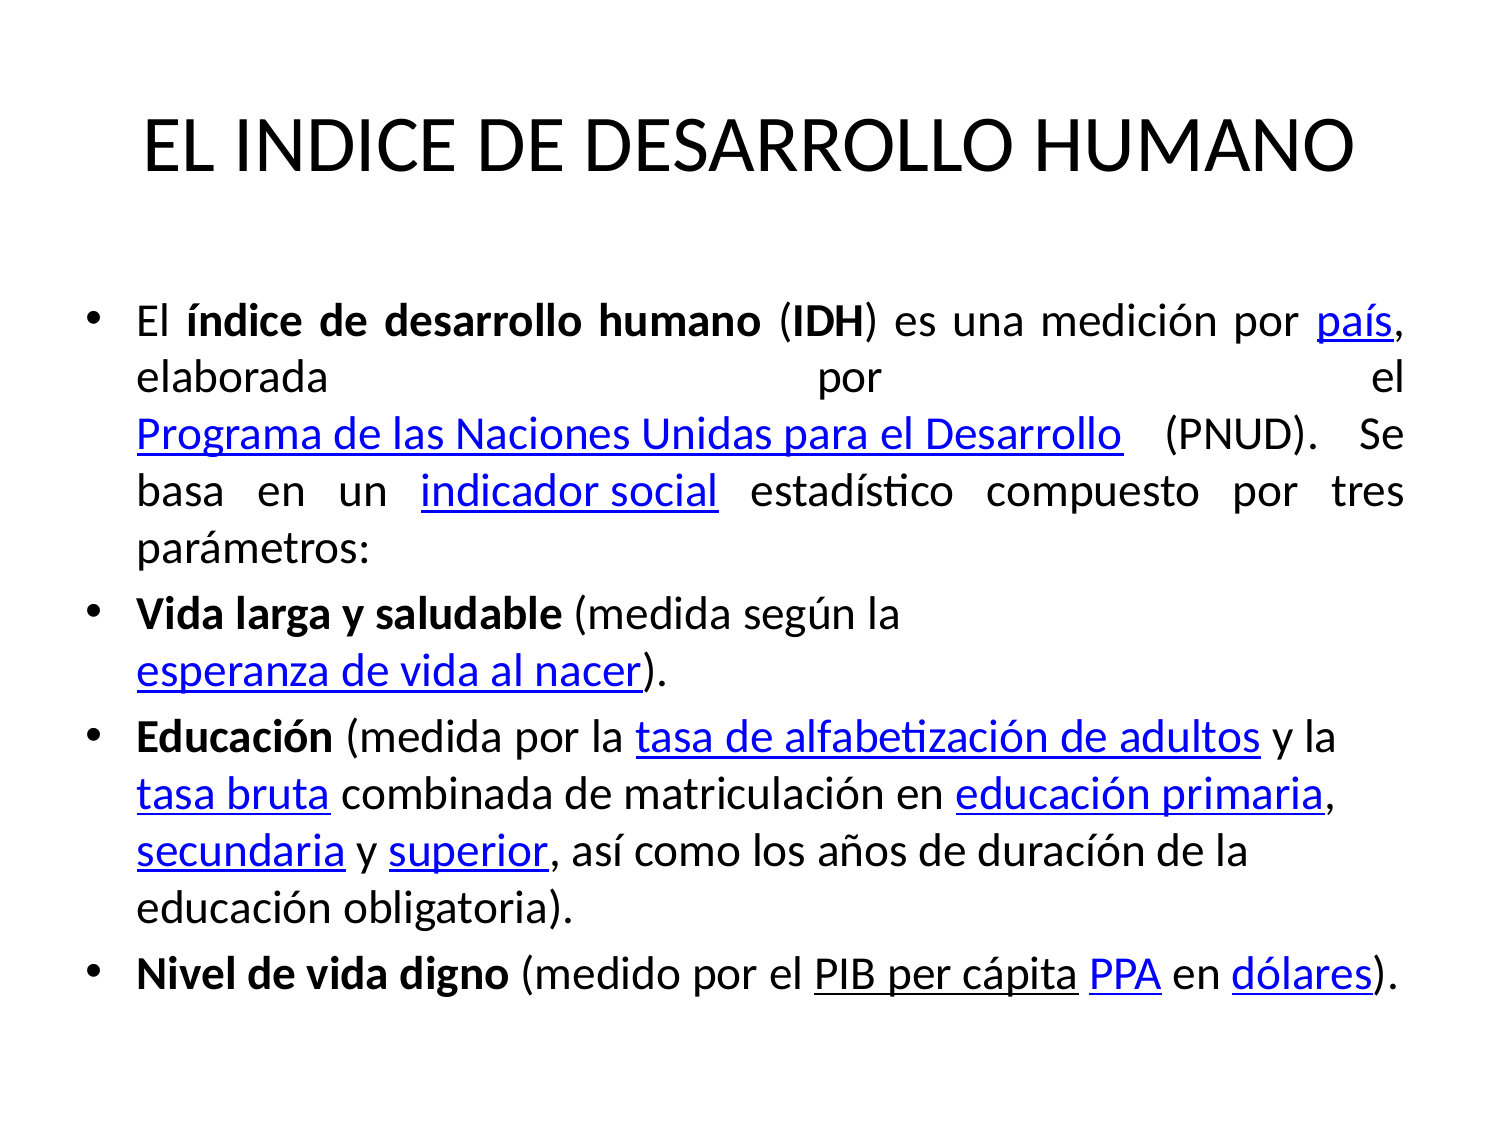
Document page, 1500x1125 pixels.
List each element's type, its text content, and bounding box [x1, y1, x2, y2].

list El índice de desarrollo humano (IDH) es una medición por país, elaborada por el Programa de las Naciones Unidas para el Desarrollo (PNUD). Se basa en un indicador social estadístico compuesto por tres parámetros: Vida larga y saludable (medida según la esperanza de vida al nacer). Educación (medida por la tasa de alfabetización de adultos y la tasa bruta combinada de matriculación en educación primaria, secundaria y superior, así como los años de duracíón de la educación obligatoria). Nivel de vida digno (medido por el PIB per cápita PPA en dólares). [70, 281, 1421, 1024]
title EL INDICE DE DESARROLLO HUMANO [75, 45, 1425, 233]
